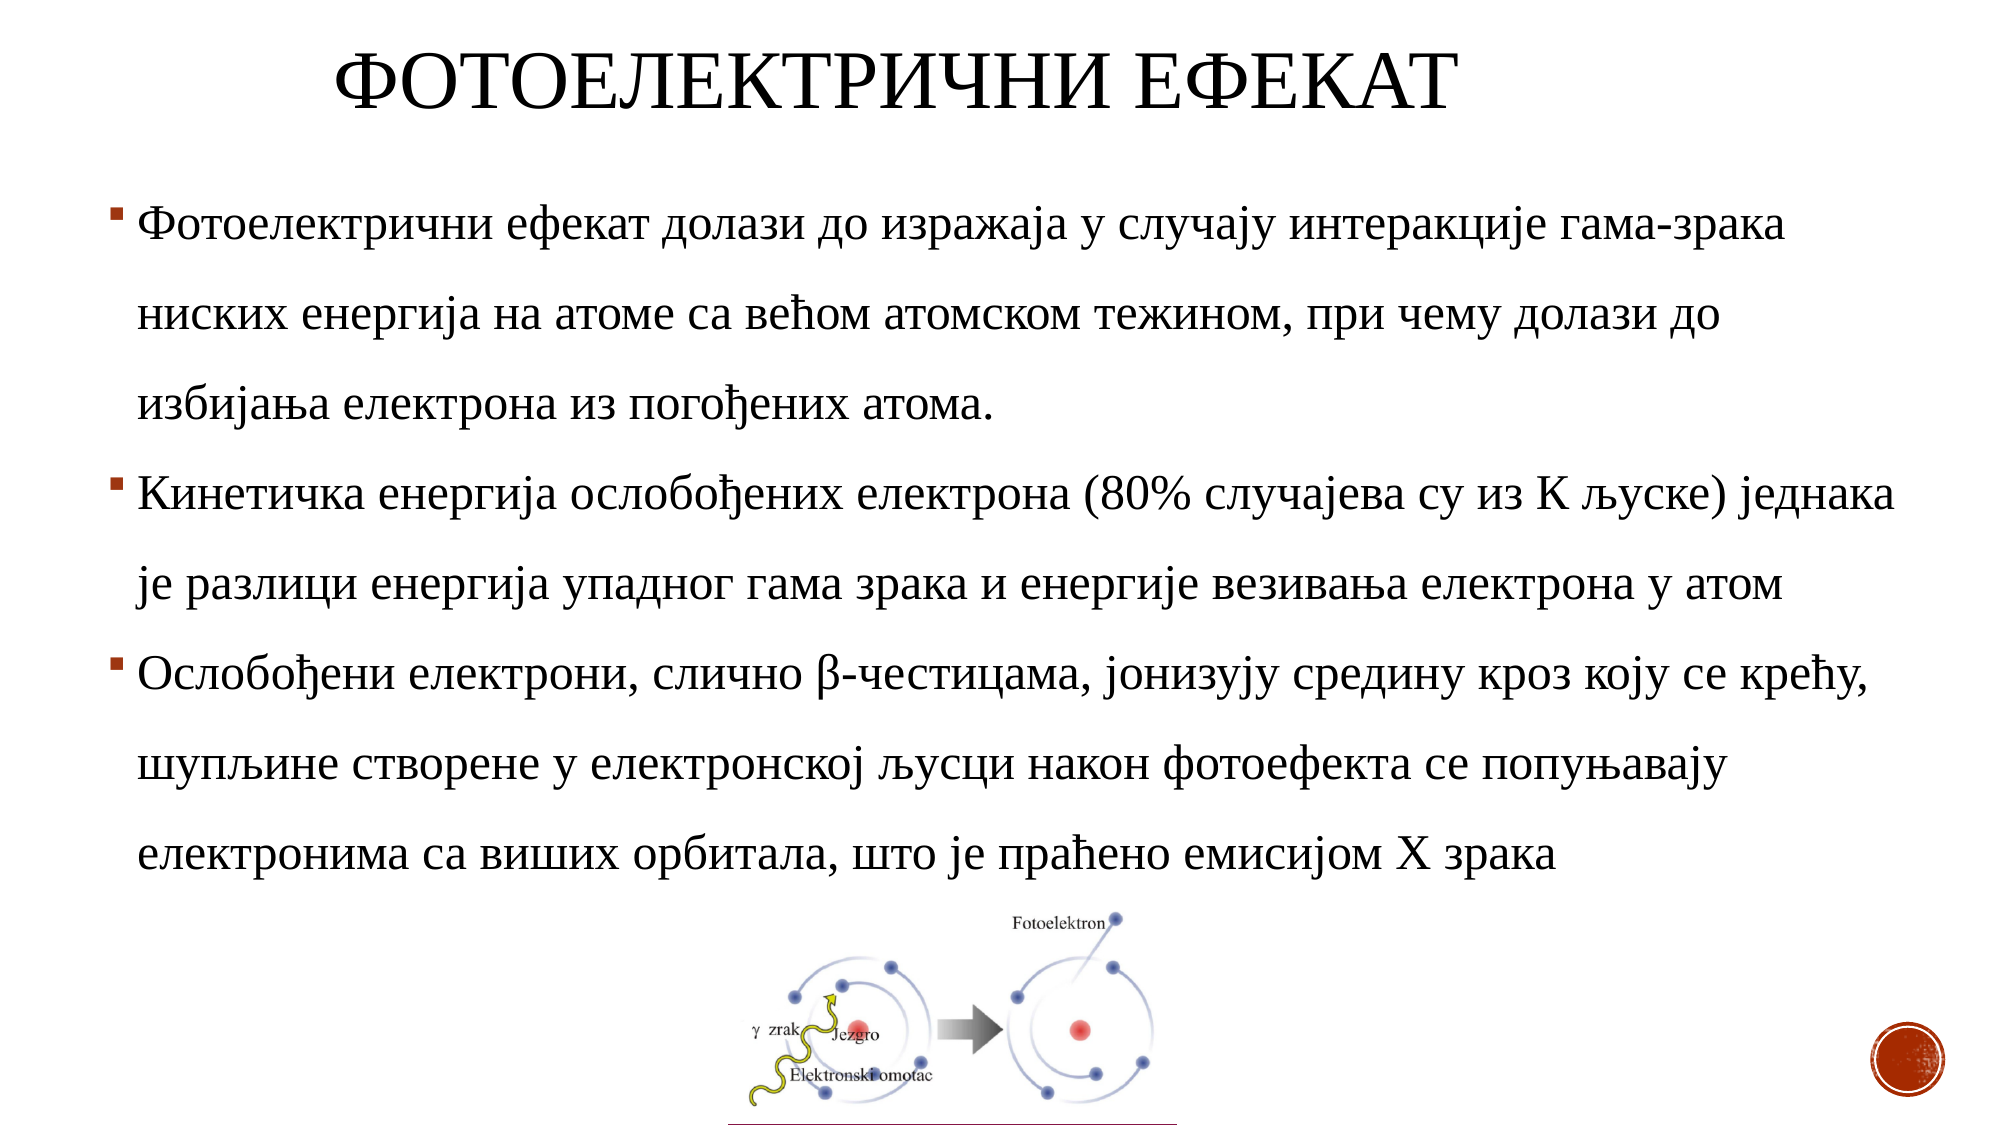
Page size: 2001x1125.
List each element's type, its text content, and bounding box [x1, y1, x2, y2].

title Фотоелектрични ефекат [134, 26, 1659, 138]
list Фотоелектрични ефекат долази до изражаја у случају интеракције гама-зрака ниских енергија на атоме са већом атомском тежином, при чему долази до избијања електрона из погођених атома. Кинетичка енергија ослобођених електрона (80% случајева су из К љуске) једнака је разлици енергија упадног гама зрака и енергије везивања електрона у атом Ослобођени електрони, слично β-честицама, јонизују средину кроз коју се крећу, шупљине створене у електронској љусци након фотоефекта се попуњавају електронима са виших орбитала, што је праћено емисијом X зрака [92, 152, 1925, 802]
text_box [397, 337, 1709, 889]
picture [728, 903, 1177, 1125]
